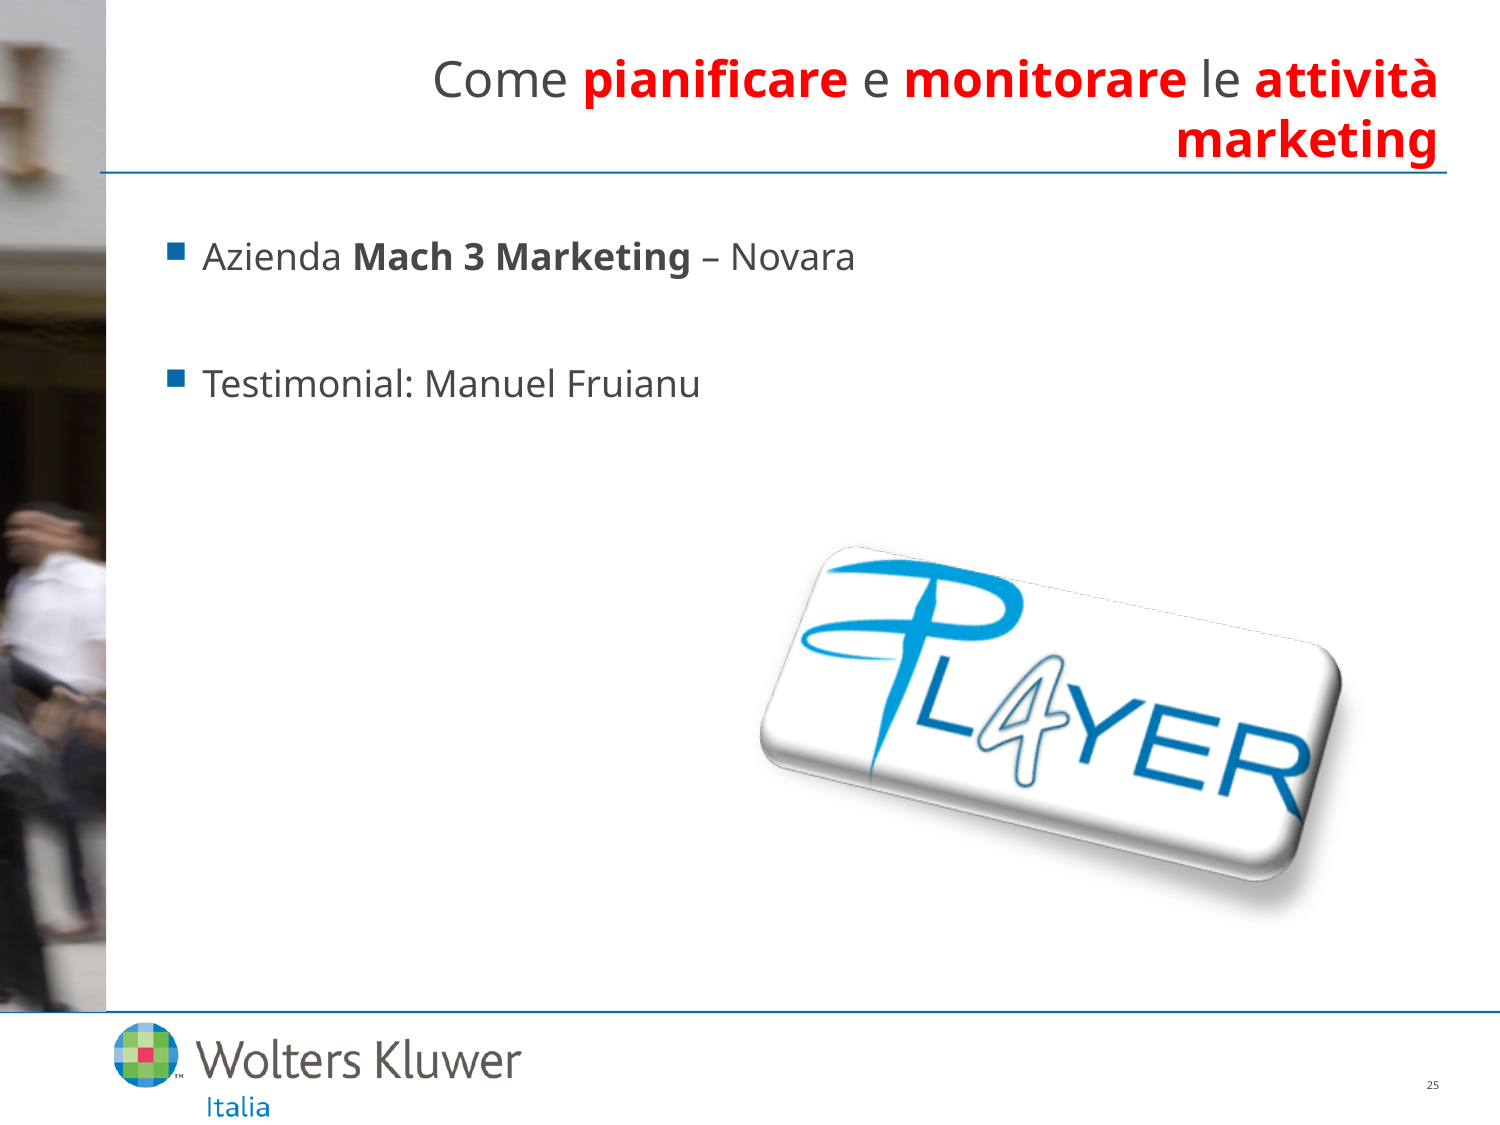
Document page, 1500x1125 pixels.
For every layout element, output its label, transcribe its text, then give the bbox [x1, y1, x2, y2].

list Azienda Mach 3 Marketing – Novara Testimonial: Manuel Fruianu [149, 224, 1455, 1001]
picture [749, 538, 1365, 929]
title Come pianificare e monitorare le attività marketing [149, 99, 1455, 176]
slide_number 25 [1374, 1059, 1455, 1098]
picture [0, 0, 107, 1012]
picture [108, 1018, 528, 1122]
